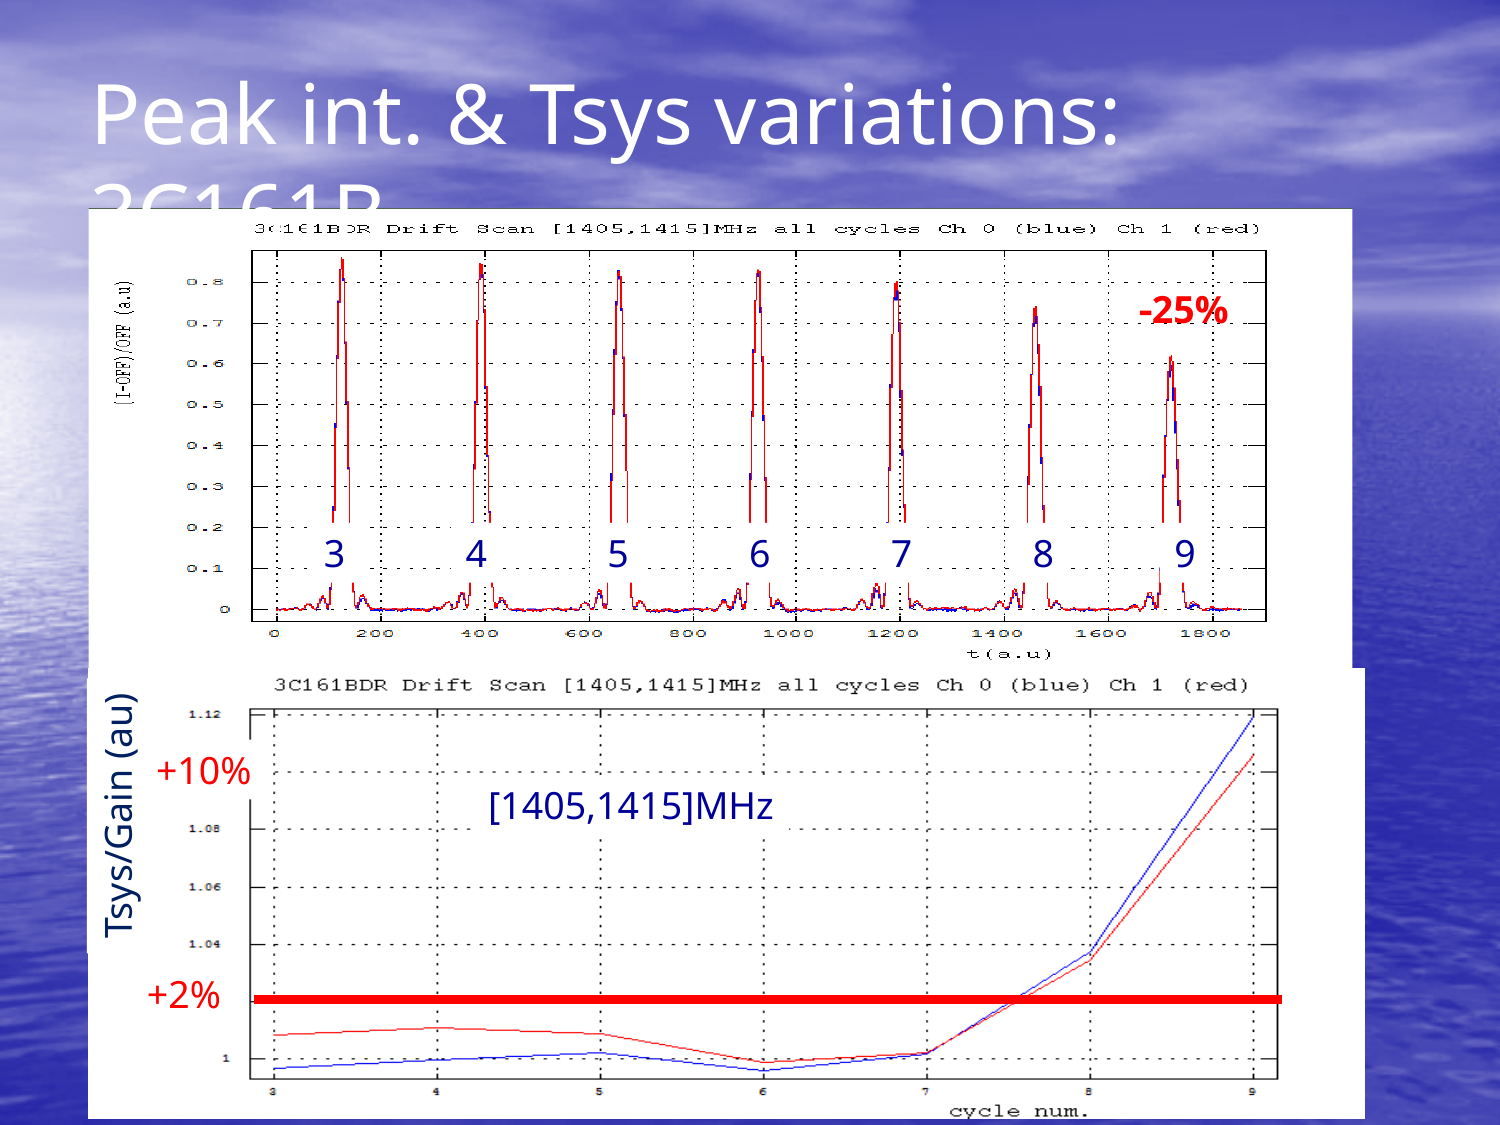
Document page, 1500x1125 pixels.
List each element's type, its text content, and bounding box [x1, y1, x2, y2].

title Peak int. & Tsys variations: 3C161B [74, 47, 1426, 276]
picture [88, 207, 1365, 1119]
